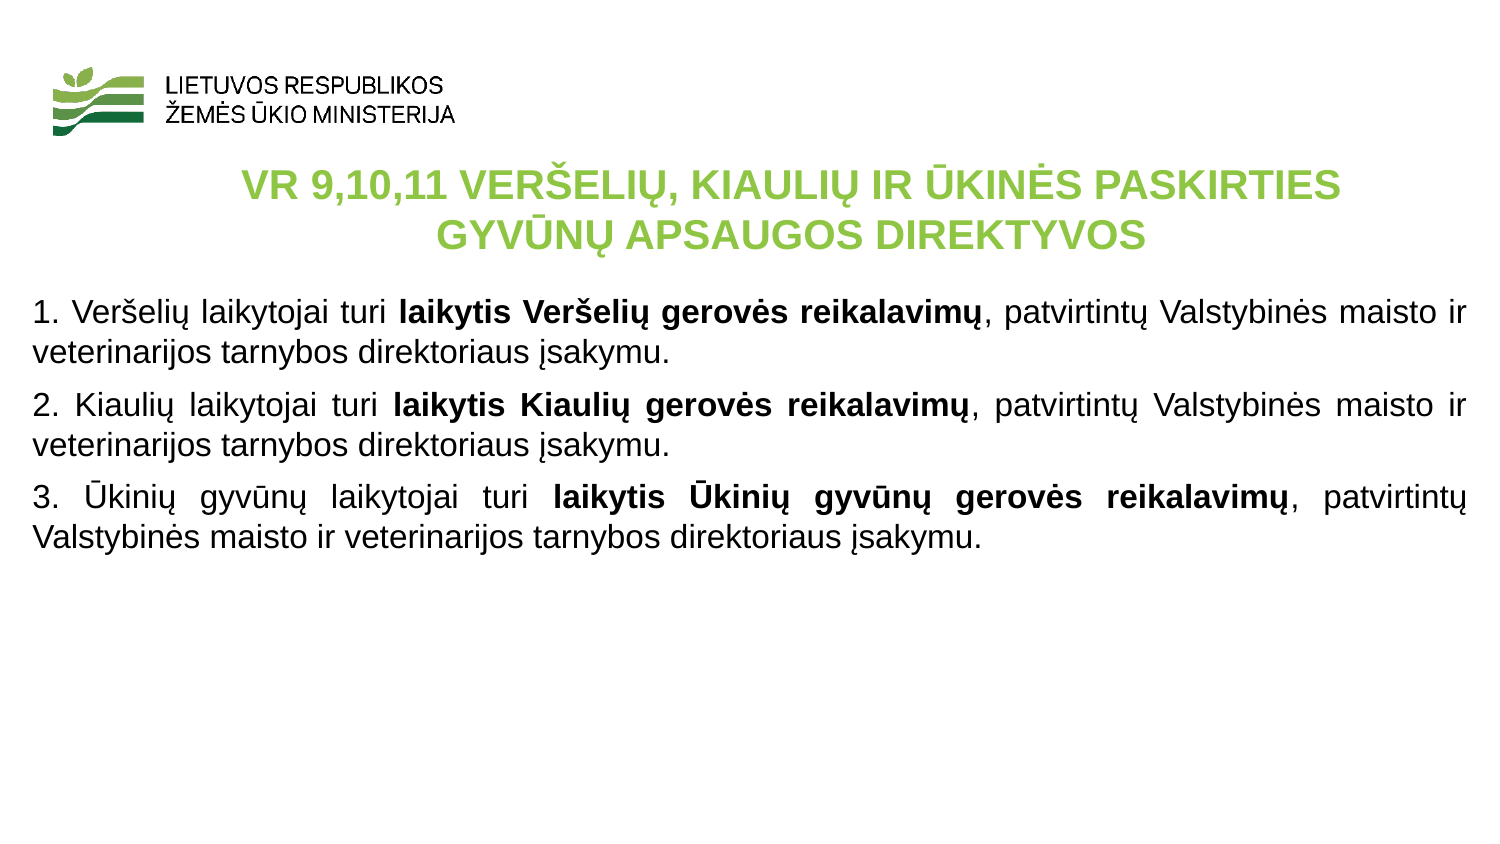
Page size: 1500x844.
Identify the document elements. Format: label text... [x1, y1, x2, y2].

text_box VR 9,10,11 VERŠELIŲ, KIAULIŲ IR ŪKINĖS PASKIRTIES GYVŪNŲ APSAUGOS DIREKTYVOS [194, 150, 1388, 265]
picture [52, 67, 455, 137]
text_box 1. Veršelių laikytojai turi laikytis Veršelių gerovės reikalavimų, patvirtintų Valstybinės maisto ir veterinarijos tarnybos direktoriaus įsakymu. 2. Kiaulių laikytojai turi laikytis Kiaulių gerovės reikalavimų, patvirtintų Valstybinės maisto ir veterinarijos tarnybos direktoriaus įsakymu. 3. Ūkinių gyvūnų laikytojai turi laikytis Ūkinių gyvūnų gerovės reikalavimų, patvirtintų Valstybinės maisto ir veterinarijos tarnybos direktoriaus įsakymu. [17, 282, 1483, 563]
